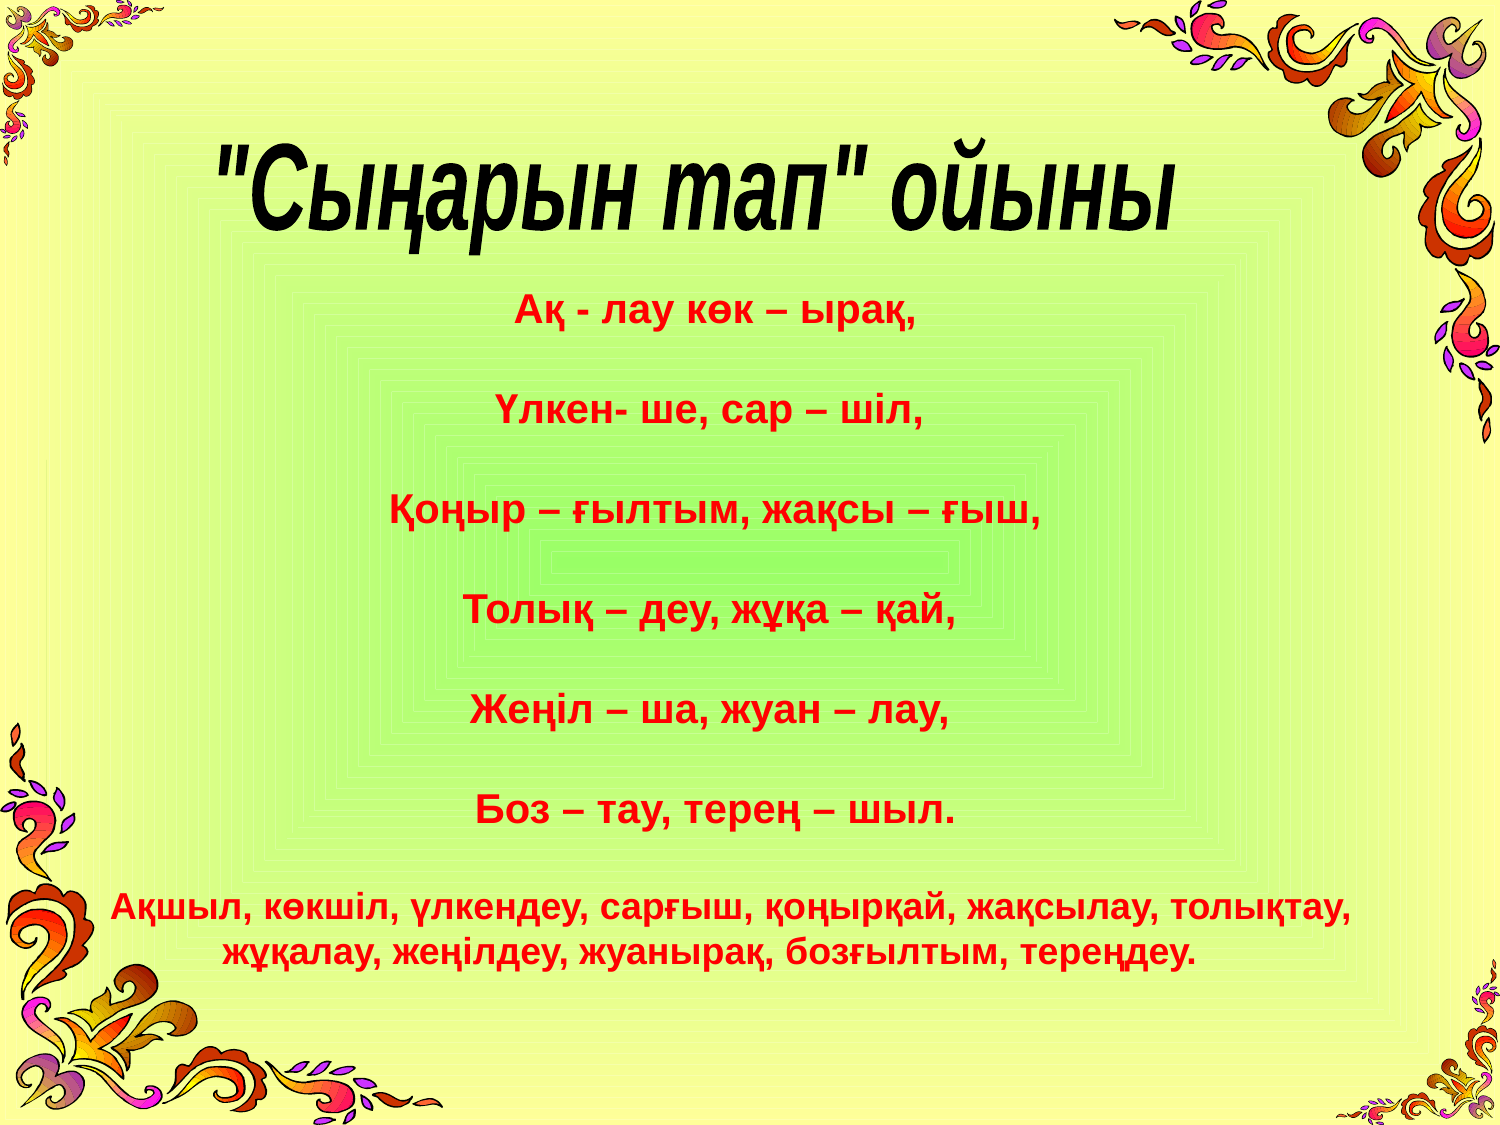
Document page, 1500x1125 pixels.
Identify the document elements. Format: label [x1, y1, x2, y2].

text_box [0, 0, 1500, 1125]
